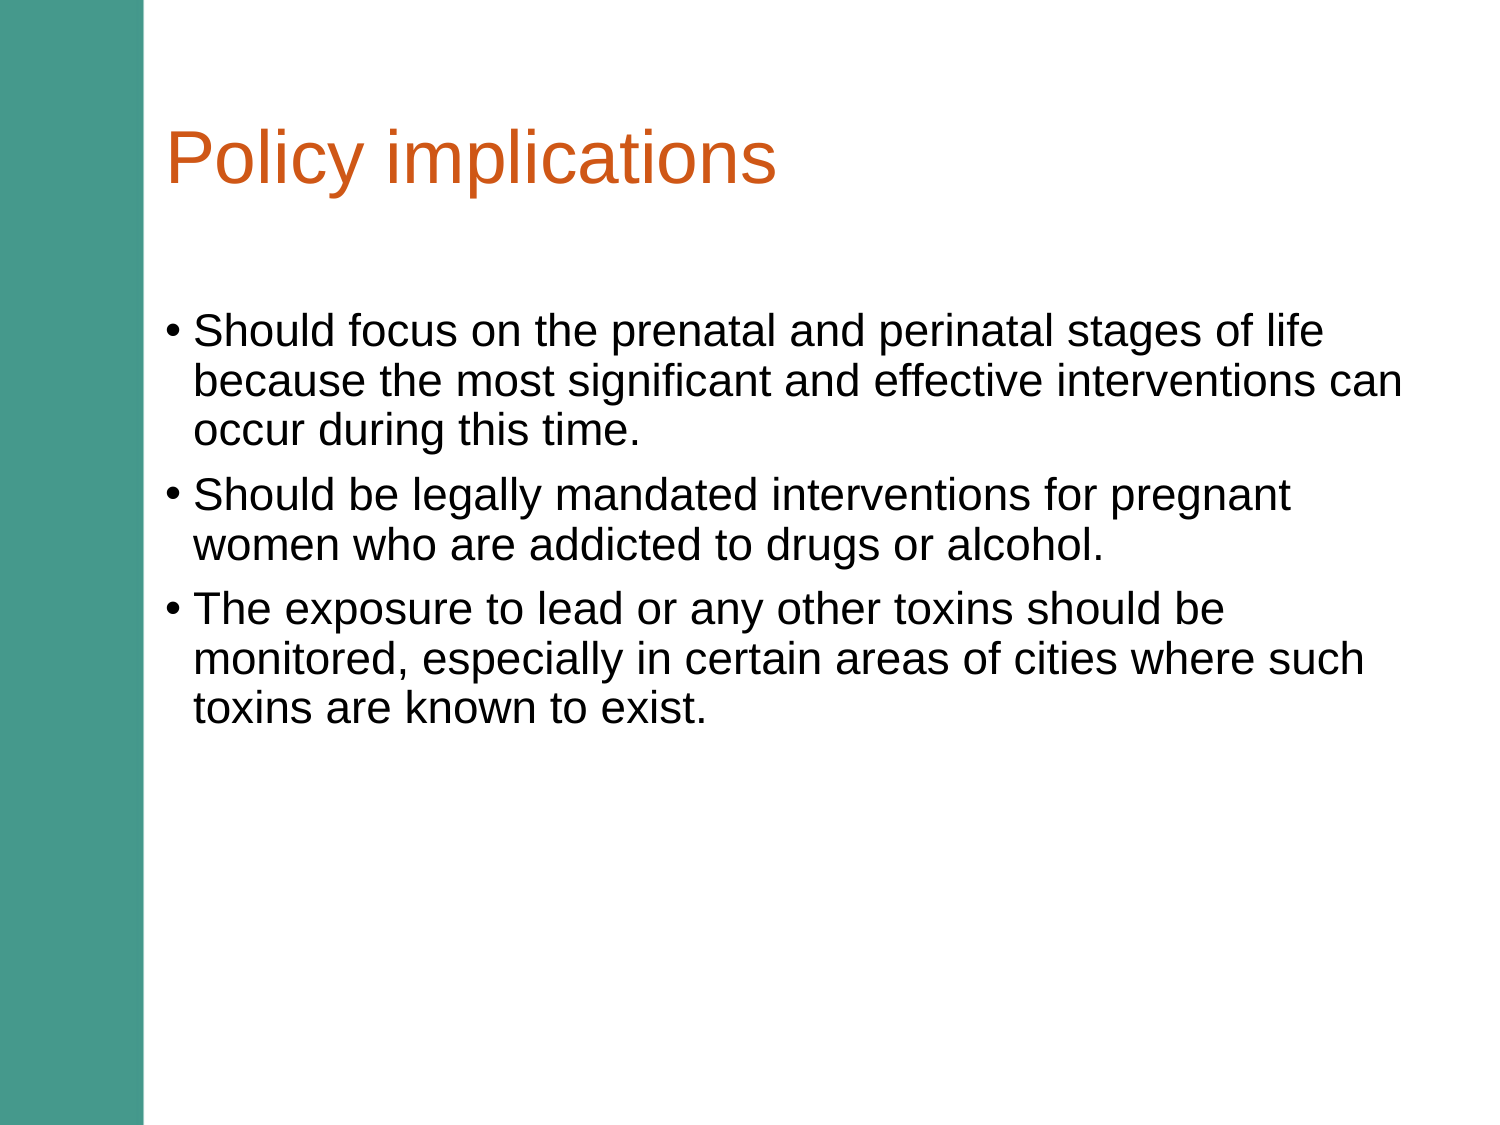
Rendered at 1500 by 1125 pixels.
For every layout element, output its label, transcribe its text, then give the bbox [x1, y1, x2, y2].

list Should focus on the prenatal and perinatal stages of life because the most significant and effective interventions can occur during this time. Should be legally mandated interventions for pregnant women who are addicted to drugs or alcohol. The exposure to lead or any other toxins should be monitored, especially in certain areas of cities where such toxins are known to exist. [150, 299, 1444, 1014]
title Policy implications [150, 50, 1444, 268]
picture [0, 0, 1500, 1125]
